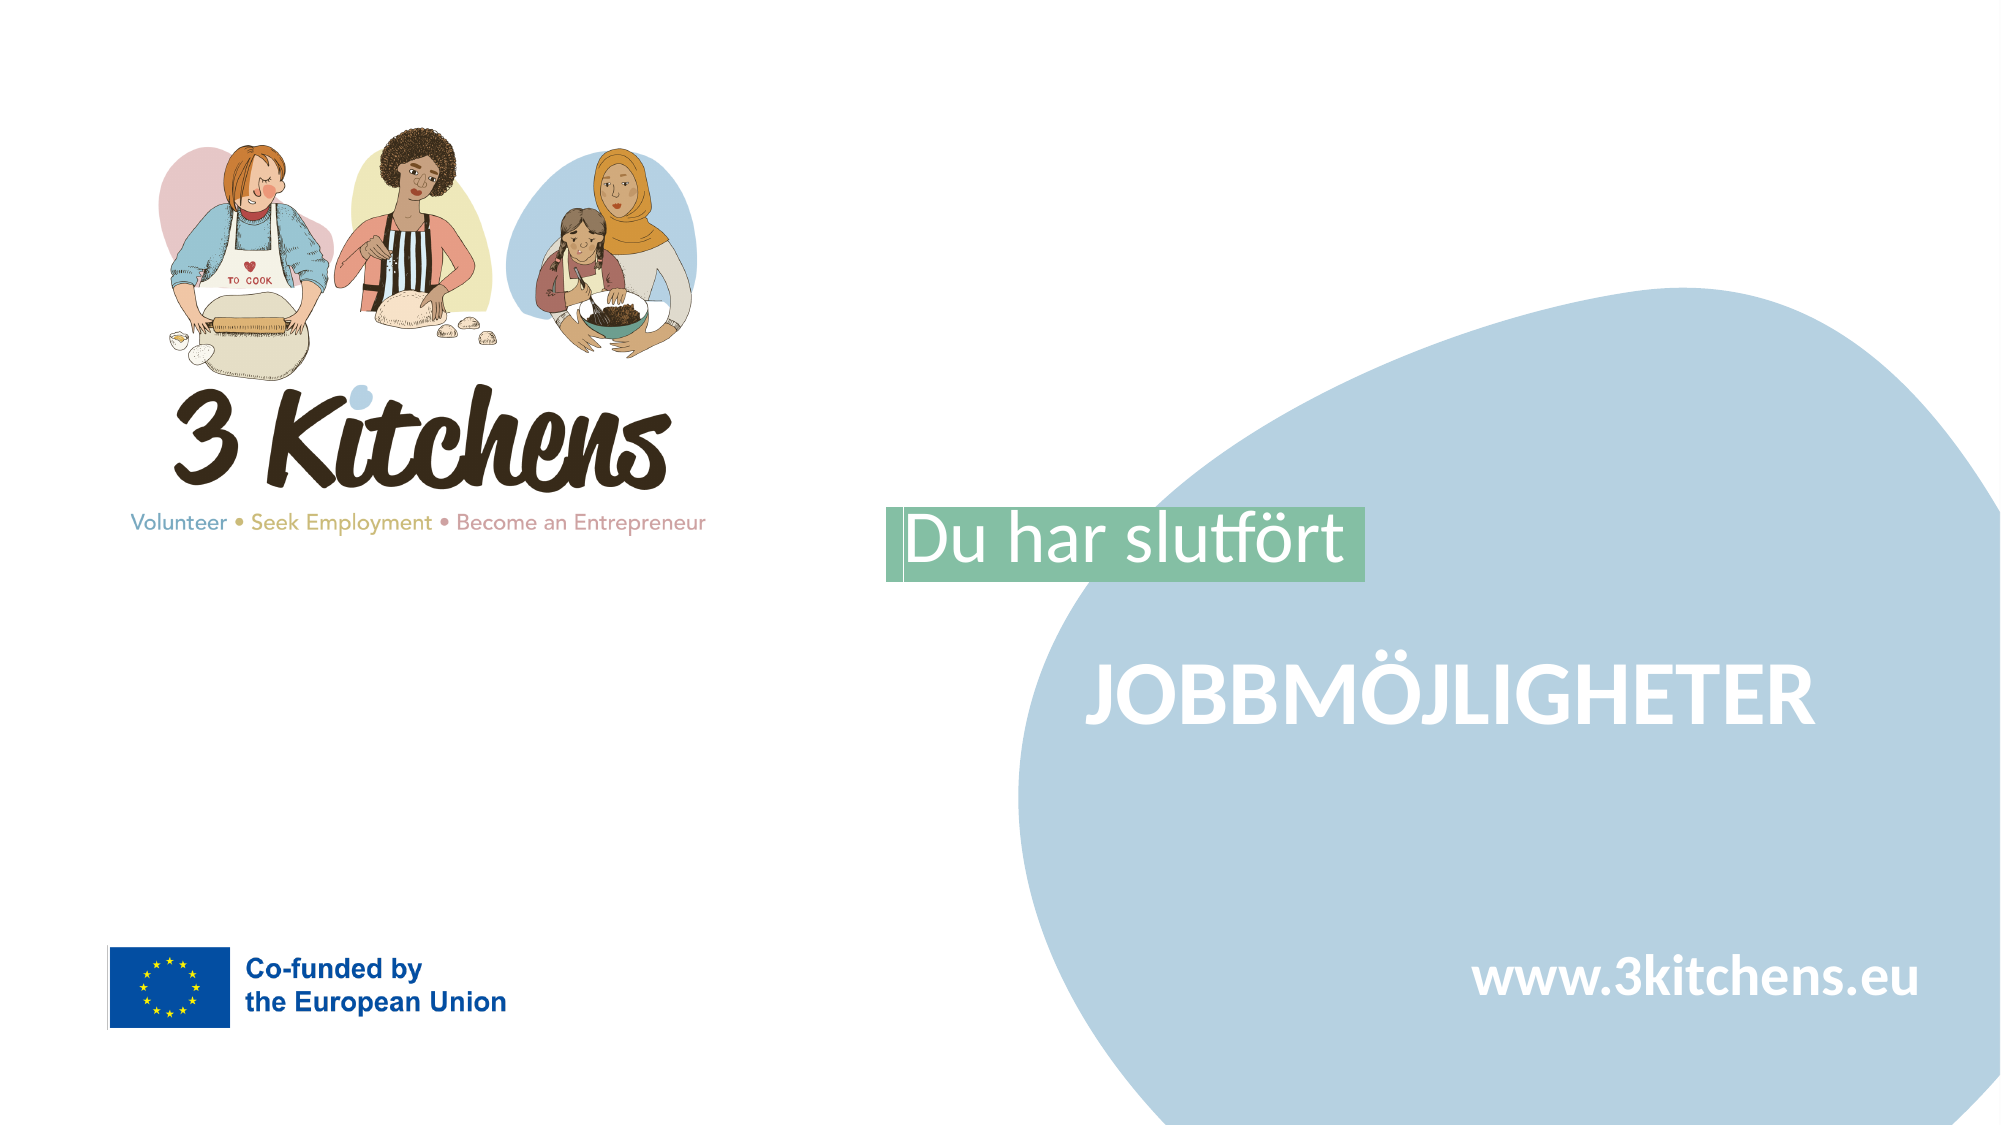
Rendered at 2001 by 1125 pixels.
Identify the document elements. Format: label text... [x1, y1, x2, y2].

picture [104, 942, 536, 1033]
text_box www.3kitchens.eu [1456, 937, 2000, 1058]
text_box JOBBMÖJLIGHETER [1070, 639, 1967, 754]
picture [94, 75, 769, 563]
list Du har slutfört. [871, 395, 1642, 682]
